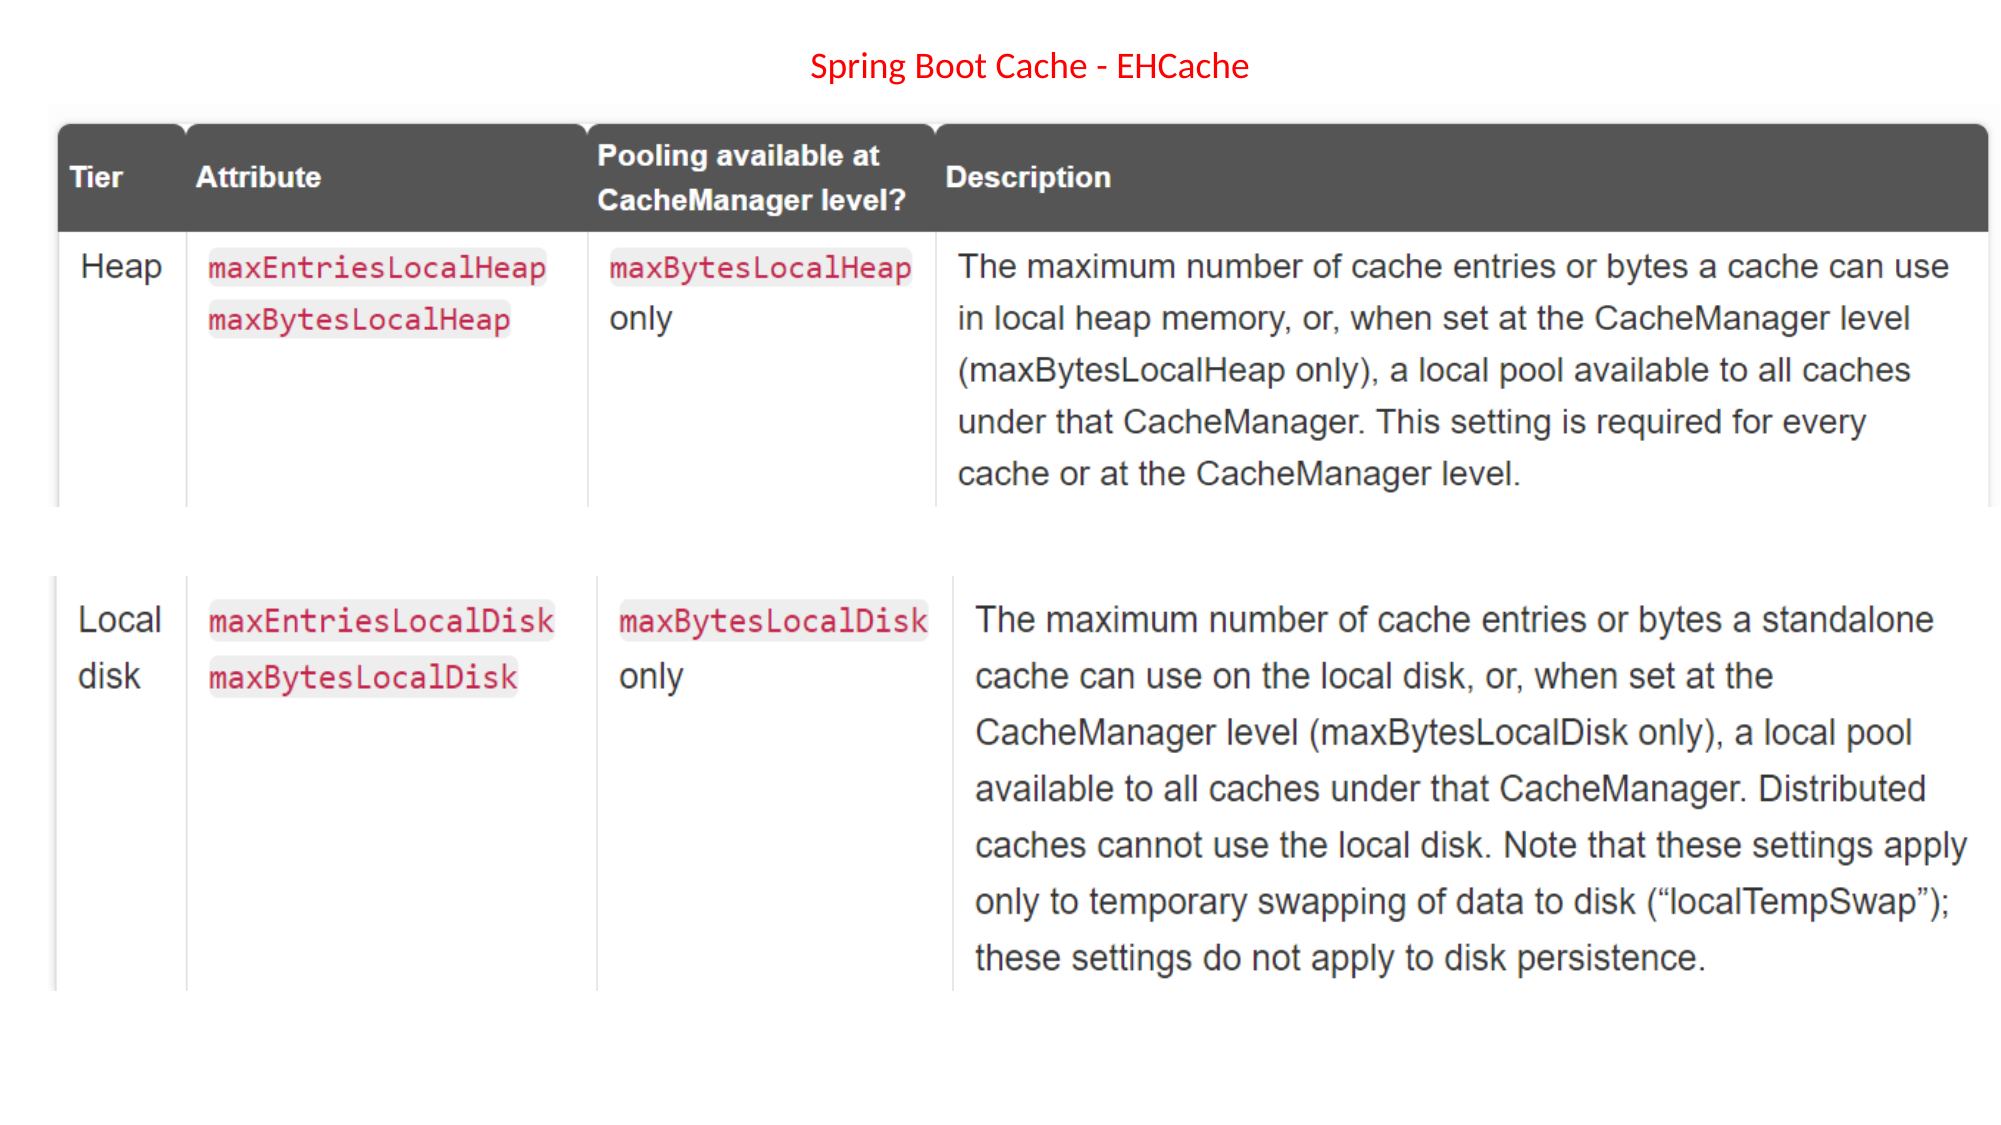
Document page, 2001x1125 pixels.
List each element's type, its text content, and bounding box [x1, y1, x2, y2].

picture [48, 576, 1979, 991]
text_box Spring Boot Cache - EHCache [508, 0, 1552, 104]
picture [48, 104, 2000, 507]
